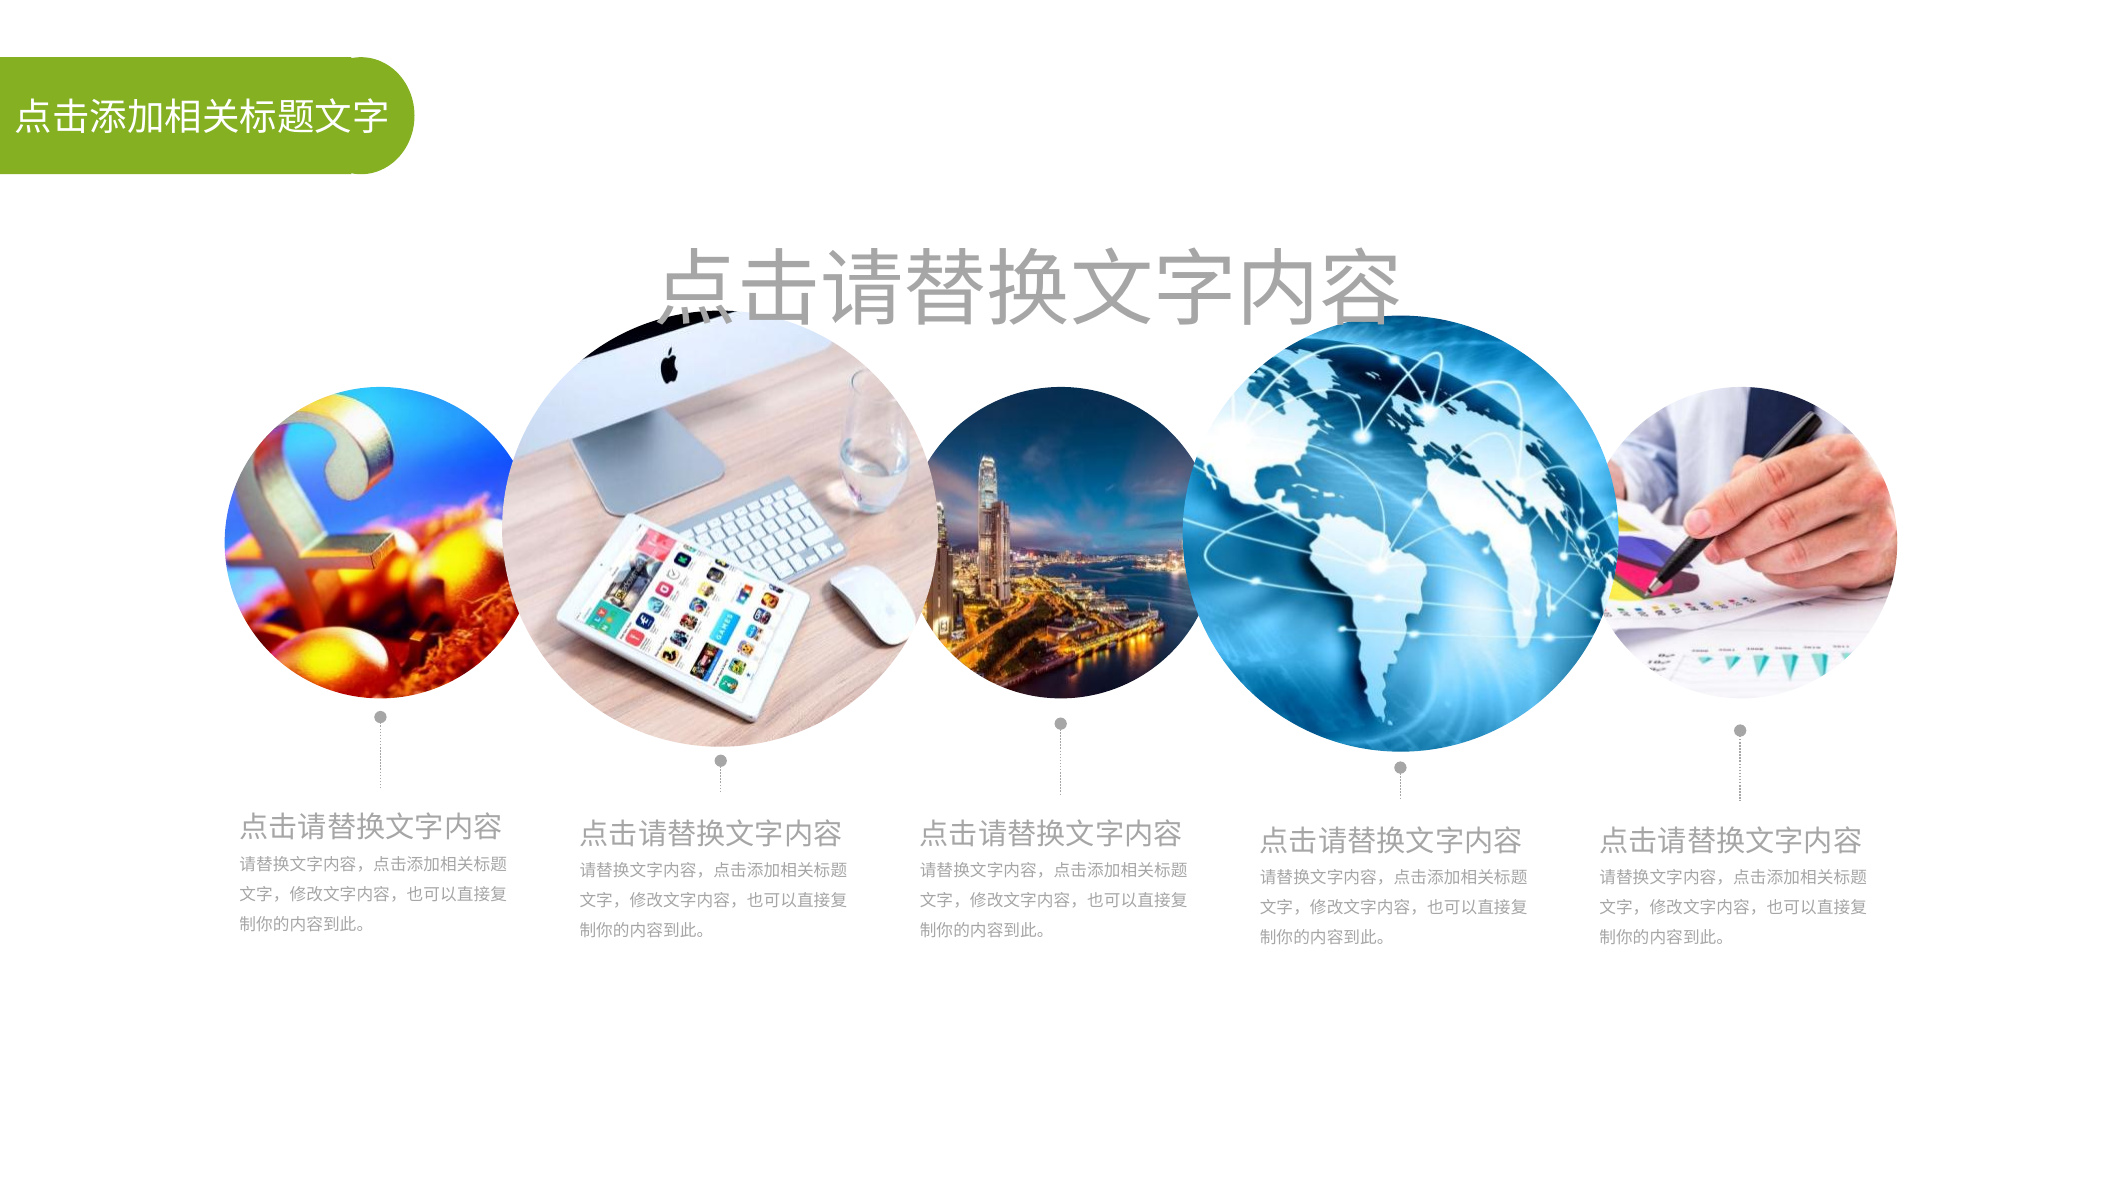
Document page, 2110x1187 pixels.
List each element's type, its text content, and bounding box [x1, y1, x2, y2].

text_box [1604, 385, 1899, 700]
text_box [1181, 326, 1620, 753]
text_box 点击请替换文字内容 请替换文字内容，点击添加相关标题文字，修改文字内容，也可以直接复制你的内容到此。 [904, 787, 1217, 950]
text_box 点击请替换文字内容 请替换文字内容，点击添加相关标题文字，修改文字内容，也可以直接复制你的内容到此。 [1244, 794, 1557, 957]
text_box 点击请替换文字内容 请替换文字内容，点击添加相关标题文字，修改文字内容，也可以直接复制你的内容到此。 [224, 781, 537, 944]
text_box 点击请替换文字内容 请替换文字内容，点击添加相关标题文字，修改文字内容，也可以直接复制你的内容到此。 [564, 787, 877, 950]
text_box [501, 325, 940, 748]
text_box [223, 385, 519, 700]
text_box 点击请替换文字内容 [639, 178, 1471, 343]
text_box 点击请替换文字内容 请替换文字内容，点击添加相关标题文字，修改文字内容，也可以直接复制你的内容到此。 [1584, 794, 1897, 957]
text_box [922, 385, 1198, 700]
text_box 点击添加相关标题文字 [0, 85, 415, 146]
